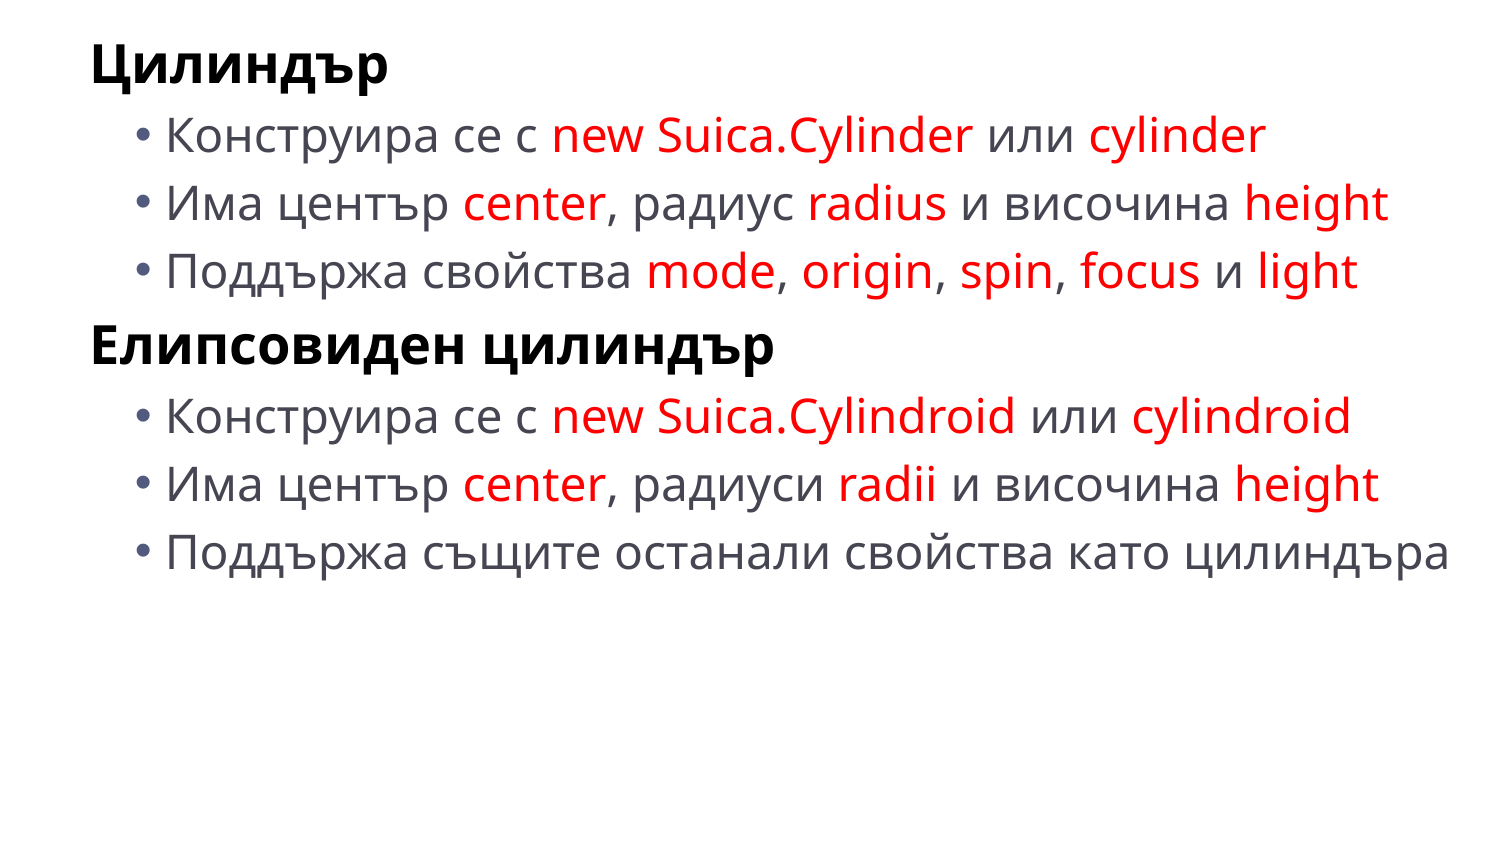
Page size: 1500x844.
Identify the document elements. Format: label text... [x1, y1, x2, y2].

list Цилиндър Конструира се с new Suica.Cylinder или cylinder Има център center, радиус radius и височина height Поддържа свойства mode, origin, spin, focus и light Елипсовиден цилиндър Конструира се с new Suica.Cylindroid или cylindroid Има център center, радиуси radii и височина height Поддържа същите останали свойства като цилиндъра [75, 21, 1475, 835]
